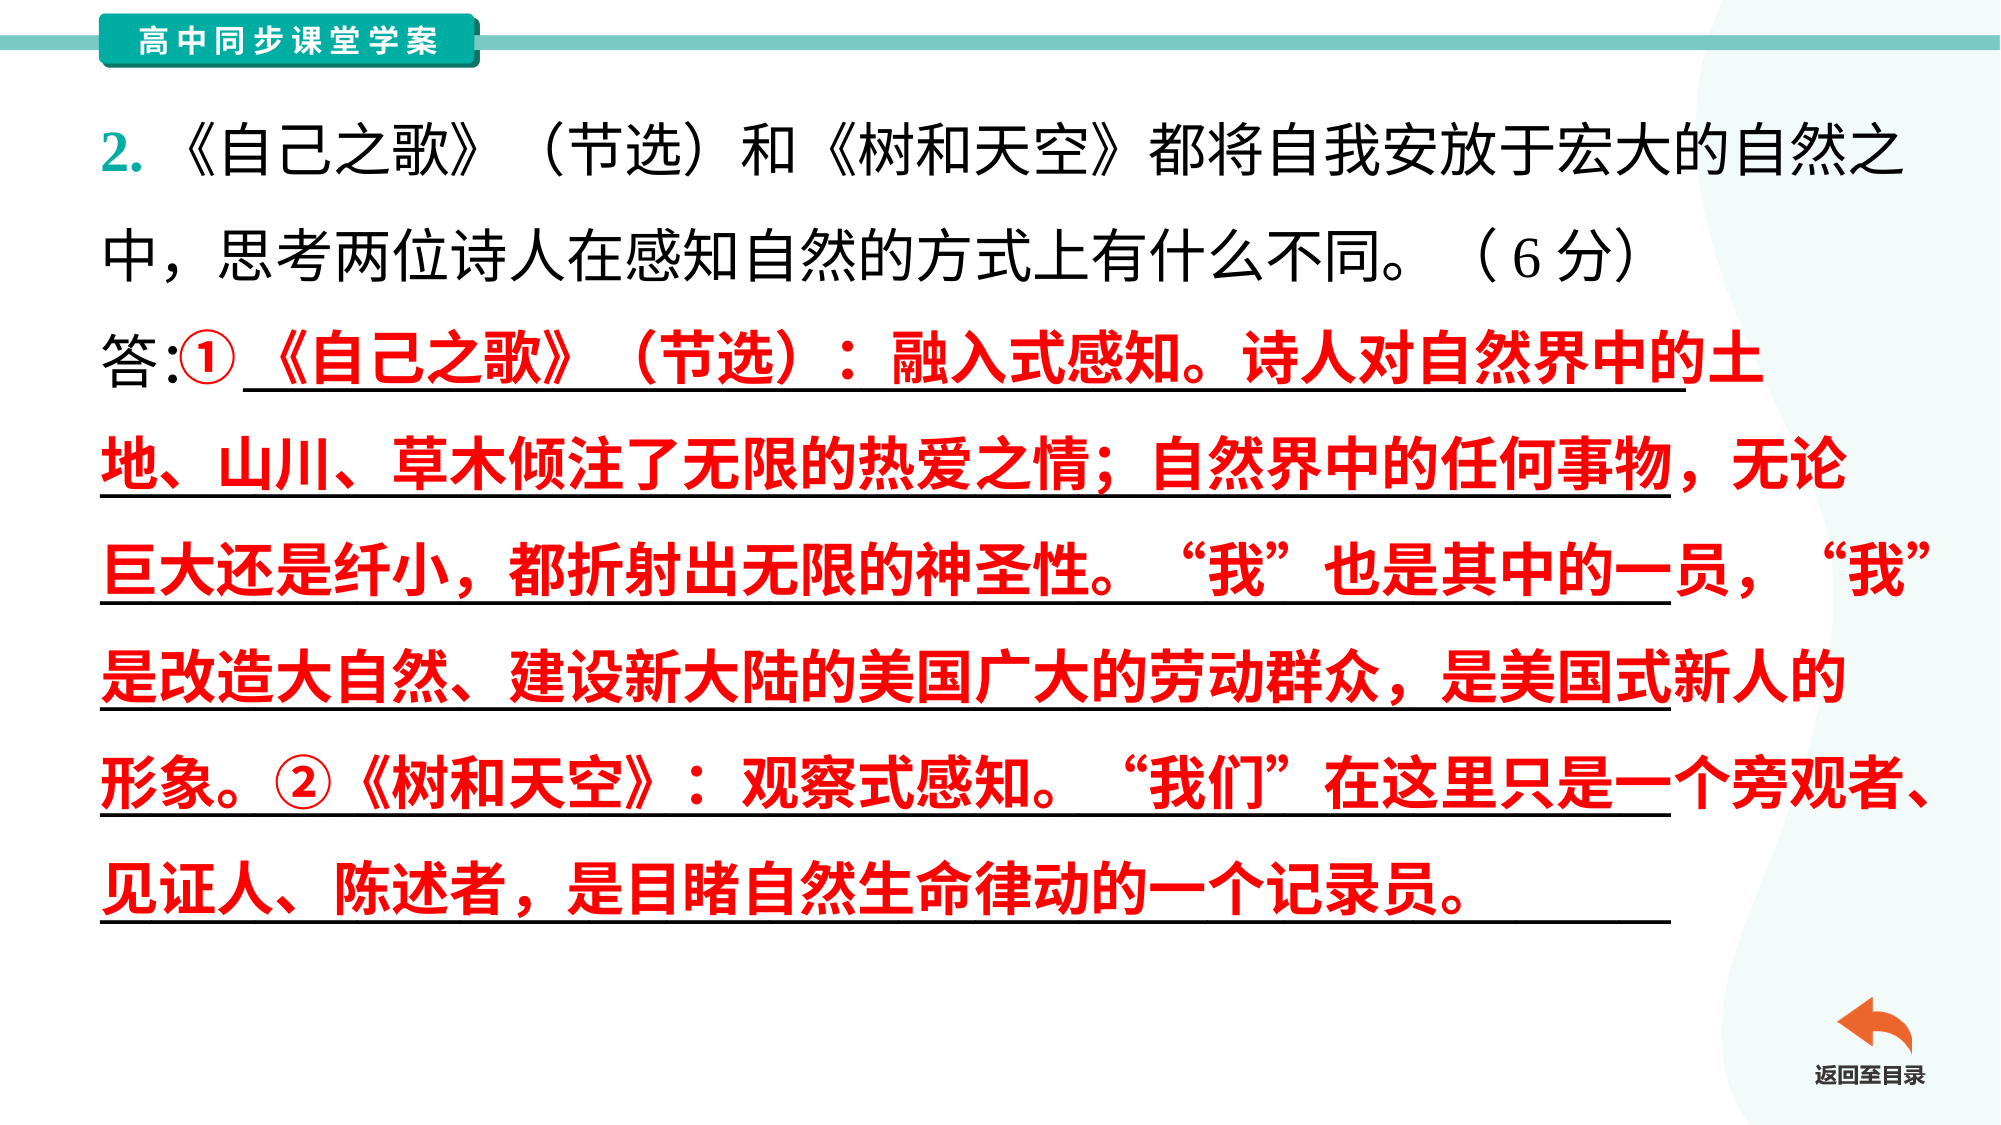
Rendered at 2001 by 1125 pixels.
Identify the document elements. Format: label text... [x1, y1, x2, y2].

text_box ①《自己之歌》（节选）：融入式感知。诗人对自然界中的土 地、山川、草木倾注了无限的热爱之情；自然界中的任何事物，无论 巨大还是纤小，都折射出无限的神圣性。“我”也是其中的一员，“我” 是改造大自然、建设新大陆的美国广大的劳动群众，是美国式新人的 形象。②《树和天空》：观察式感知。“我们”在这里只是一个旁观者、 见证人、陈述者，是目睹自然生命律动的一个记录员。 [100, 284, 1899, 923]
picture [0, 0, 2000, 1125]
text_box 2.《自己之歌》（节选）和《树和天空》都将自我安放于宏大的自然之 中，思考两位诗人在感知自然的方式上有什么不同。（6分） 答： ________________________________________________________ _____________________________________________________________ _____________________________________________________________ _____________________________________________________________ _____________________________________________________________ _____________________________________________________________ [100, 76, 1899, 284]
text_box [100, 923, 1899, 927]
